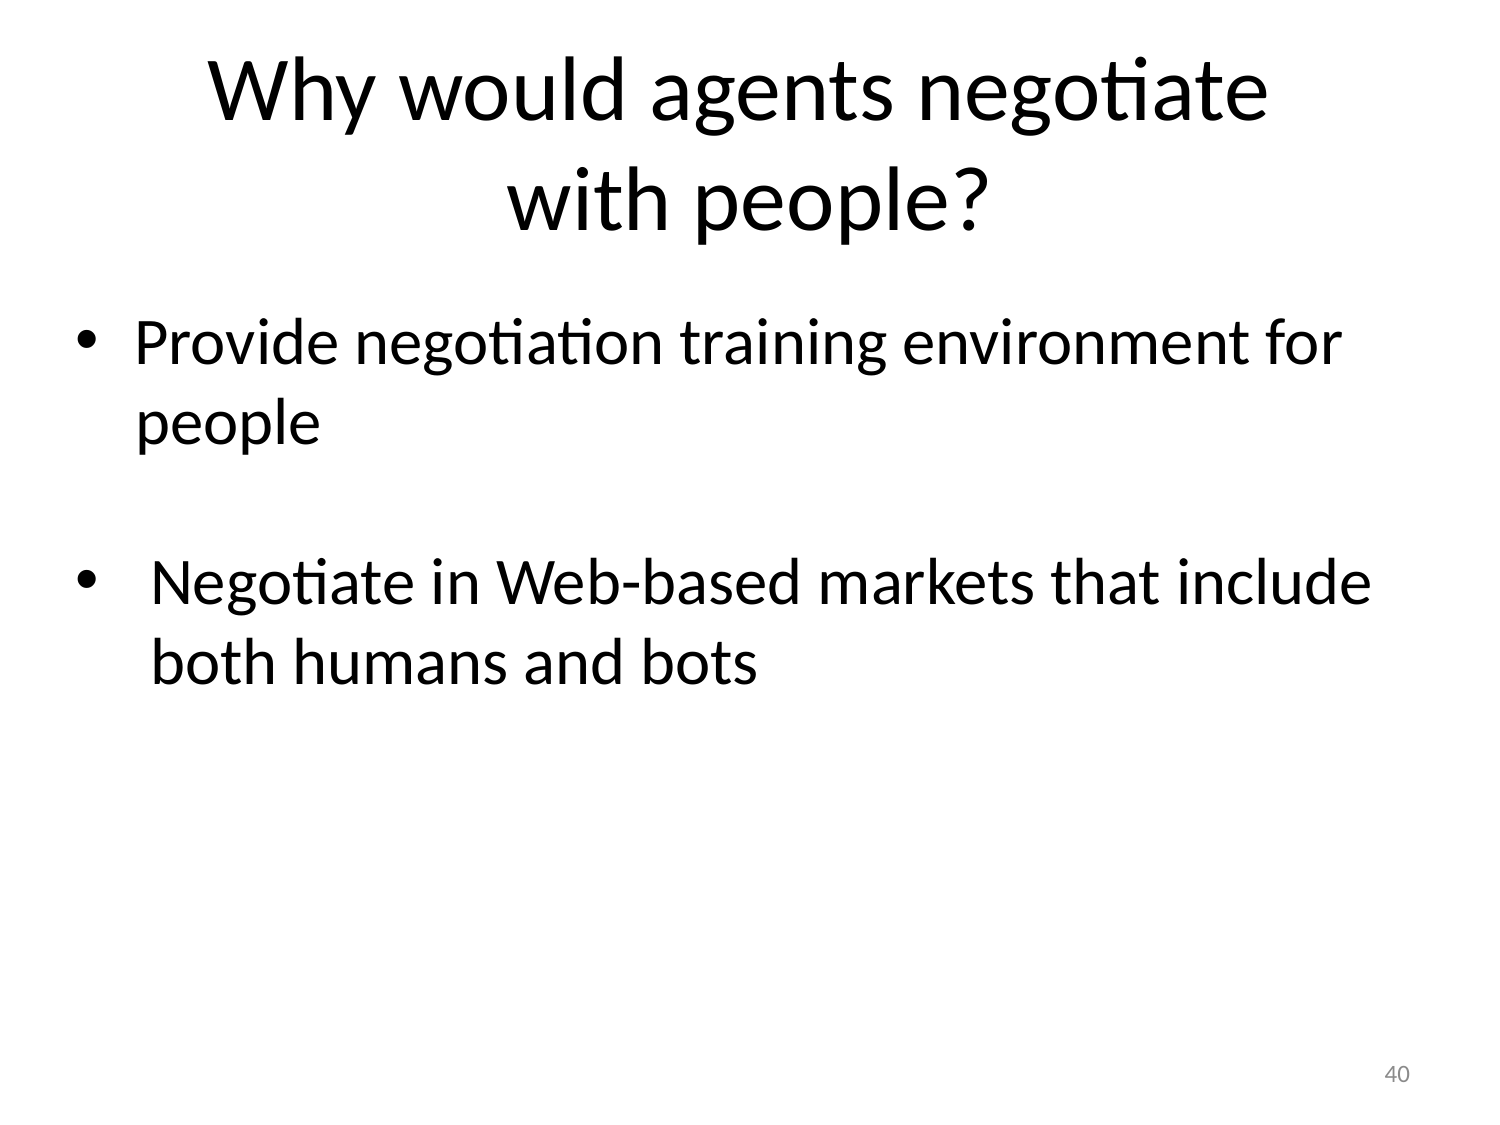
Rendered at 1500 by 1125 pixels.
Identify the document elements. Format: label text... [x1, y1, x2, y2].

text_box Why would agents negotiate with people? [75, 41, 1425, 236]
text_box Provide negotiation training environment for people Negotiate in Web-based markets that include both humans and bots [75, 297, 1425, 1041]
slide_number 40 [1074, 1042, 1425, 1103]
